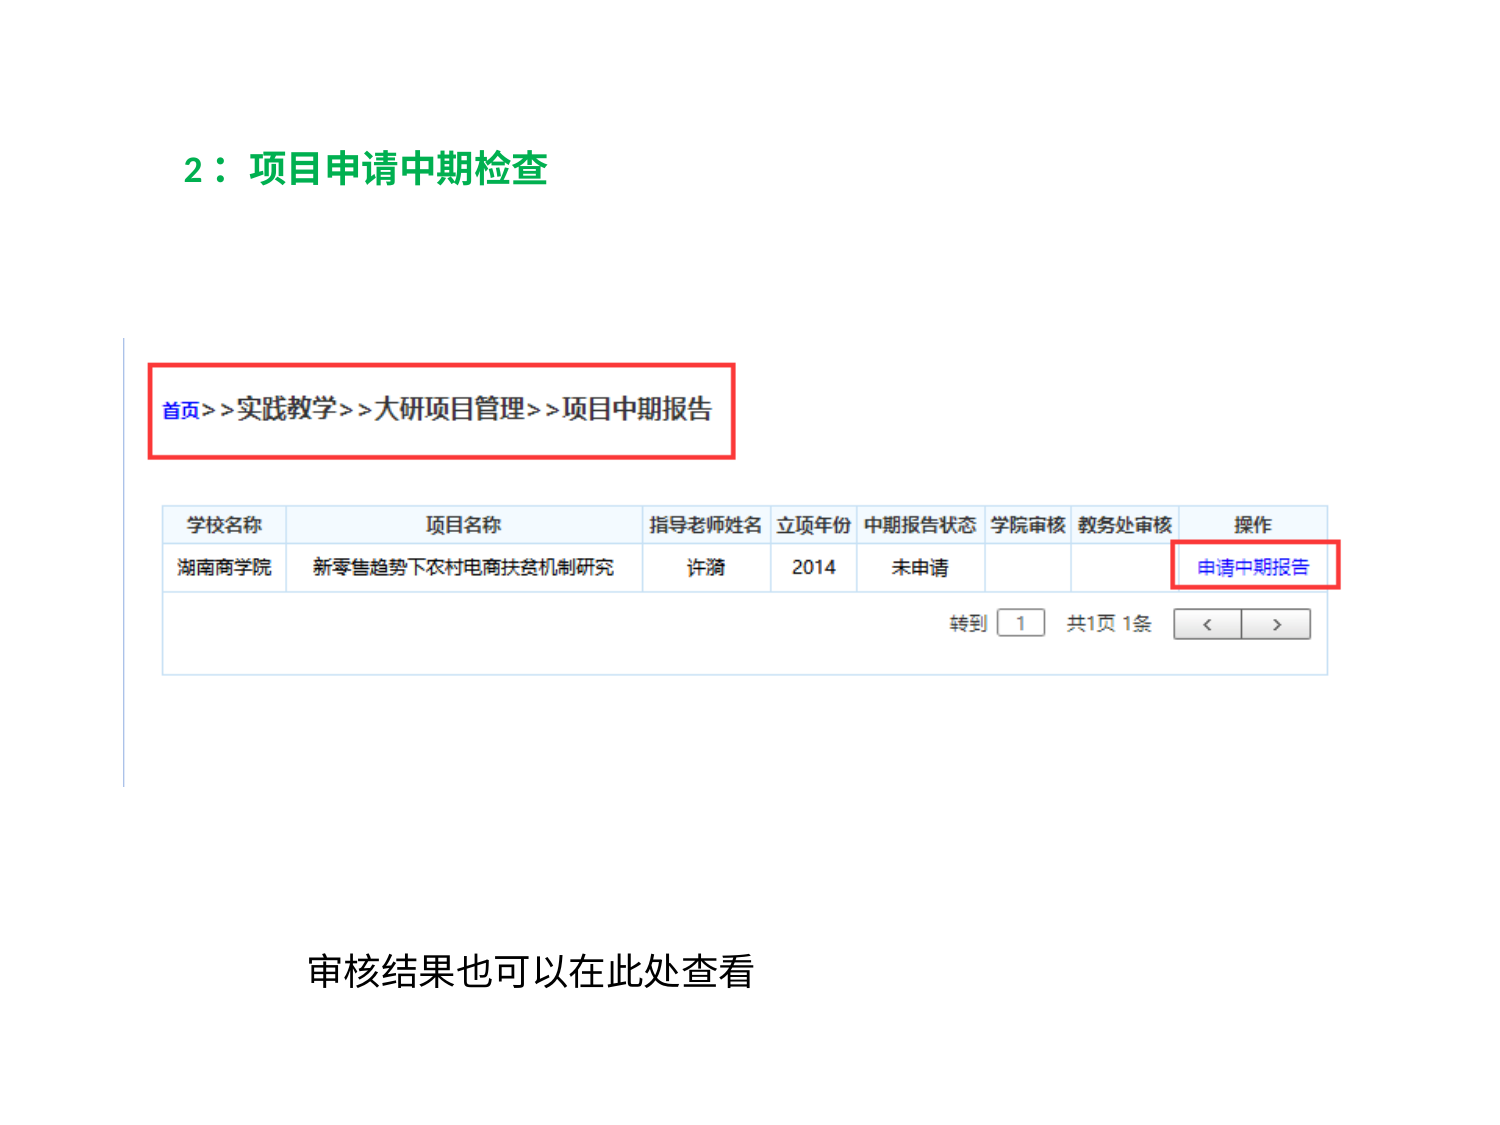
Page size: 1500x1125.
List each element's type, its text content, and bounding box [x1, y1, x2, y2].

text_box 审核结果也可以在此处查看 [291, 940, 772, 1001]
text_box 2：项目申请中期检查 [168, 137, 564, 197]
picture [123, 337, 1377, 787]
